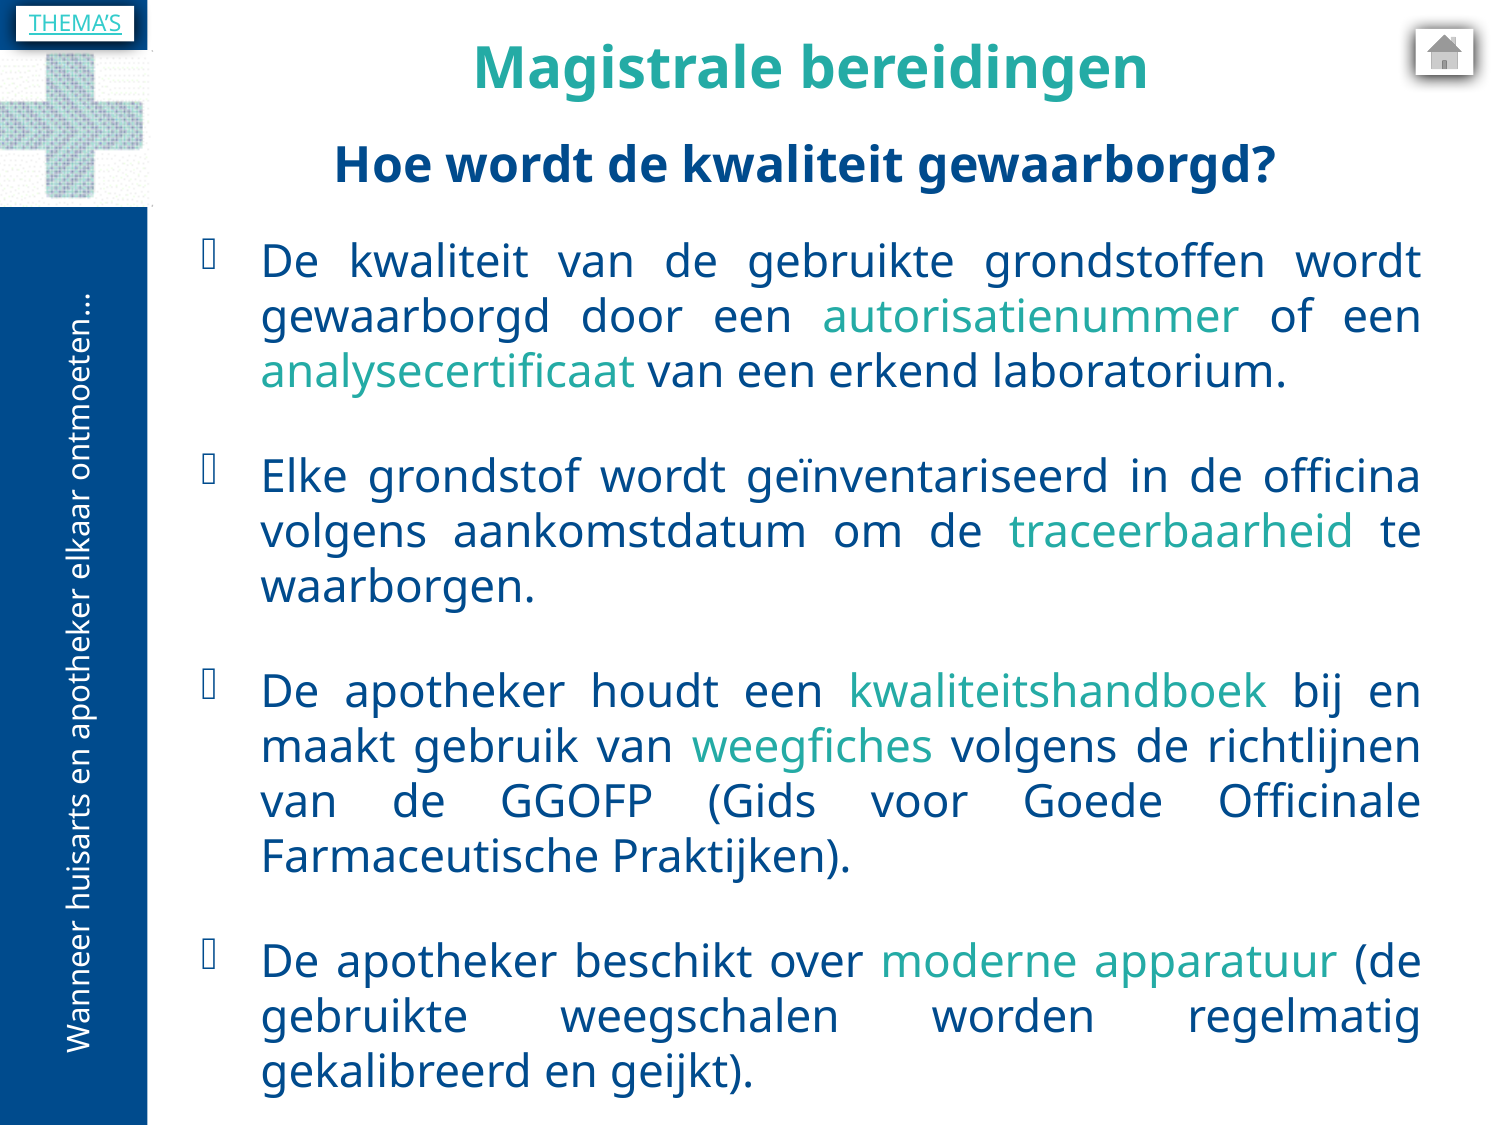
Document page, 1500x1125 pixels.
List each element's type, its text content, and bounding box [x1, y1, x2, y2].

text_box [1415, 28, 1474, 76]
text_box Magistrale bereidingen [163, 30, 1460, 124]
text_box THEMA’S [15, 5, 135, 42]
text_box Hoe wordt de kwaliteit gewaarborgd? [163, 124, 1460, 200]
picture [0, 50, 154, 207]
list De kwaliteit van de gebruikte grondstoffen wordt gewaarborgd door een autorisatienummer of een analysecertificaat van een erkend laboratorium. Elke grondstof wordt geïnventariseerd in de officina volgens aankomstdatum om de traceerbaarheid te waarborgen. De apotheker houdt een kwaliteitshandboek bij en maakt gebruik van weegfiches volgens de richtlijnen van de GGOFP (Gids voor Goede Officinale Farmaceutische Praktijken). De apotheker beschikt over moderne apparatuur (de gebruikte weegschalen worden regelmatig gekalibreerd en geijkt). [185, 223, 1438, 1075]
